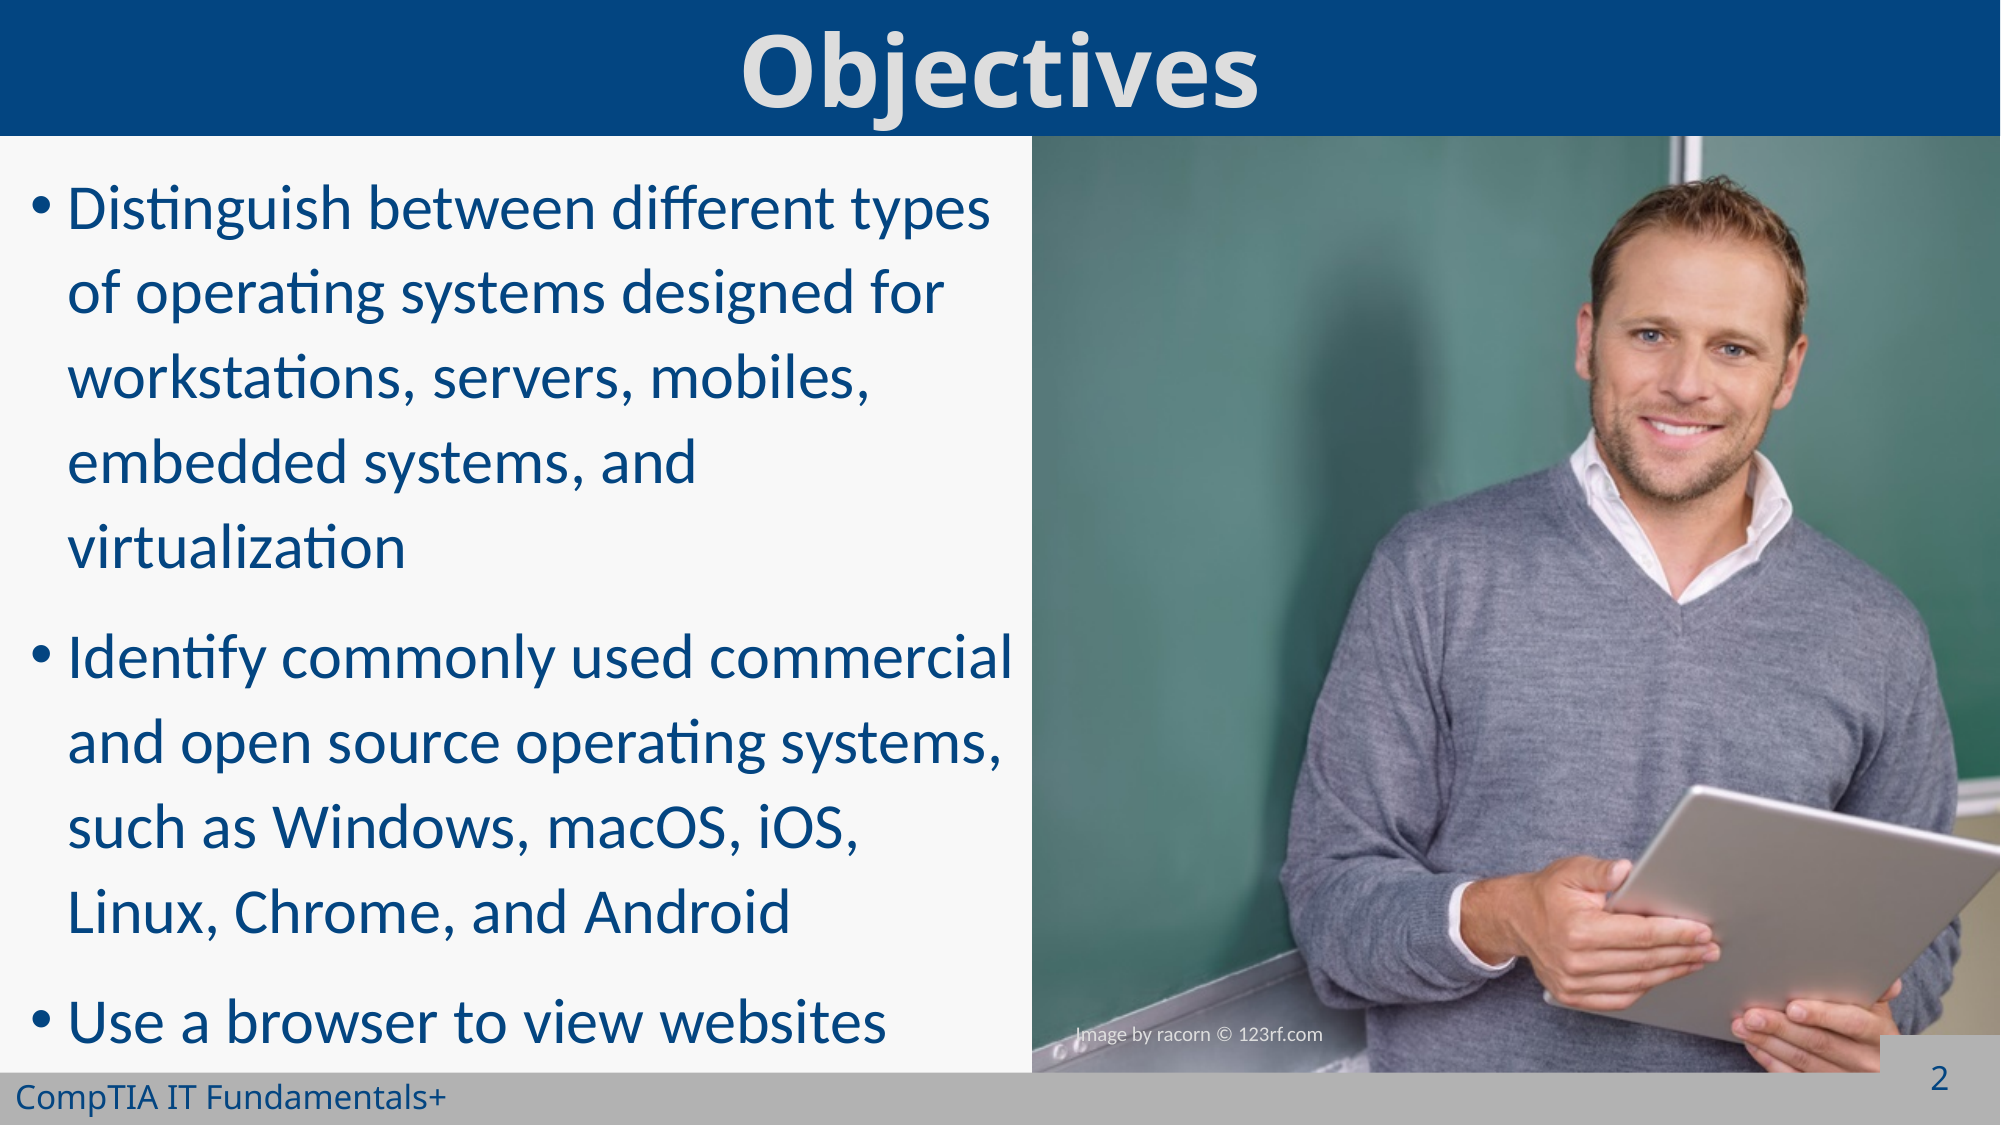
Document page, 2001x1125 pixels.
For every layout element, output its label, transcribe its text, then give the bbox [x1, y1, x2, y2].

picture [1032, 136, 2000, 1072]
slide_number 2 [1880, 1035, 2000, 1125]
footer CompTIA IT Fundamentals+ [0, 1072, 1880, 1125]
list Distinguish between different types of operating systems designed for workstations, servers, mobiles, embedded systems, and virtualization Identify commonly used commercial and open source operating systems, such as Windows, macOS, iOS, Linux, Chrome, and Android Use a browser to view websites [15, 149, 1033, 1065]
